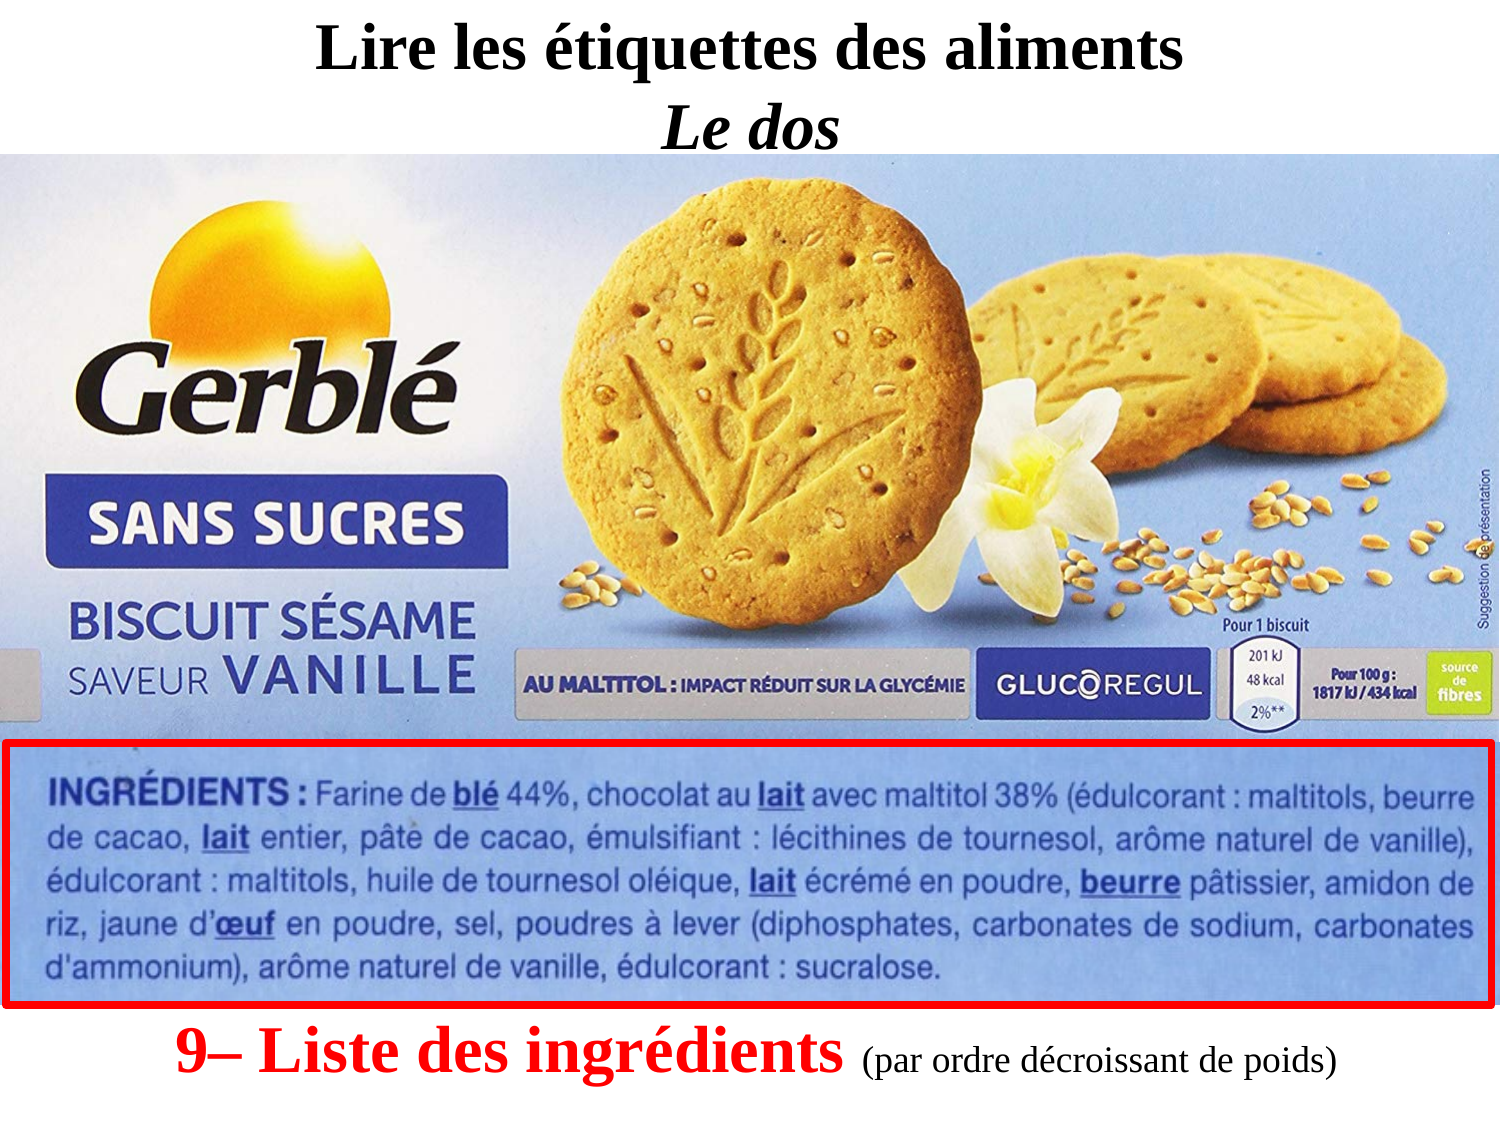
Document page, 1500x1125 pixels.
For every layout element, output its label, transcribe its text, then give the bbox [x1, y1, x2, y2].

picture [0, 154, 1500, 1006]
text_box Lire les étiquettes des aliments Le dos [2, 0, 1500, 155]
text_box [5, 742, 1494, 1095]
